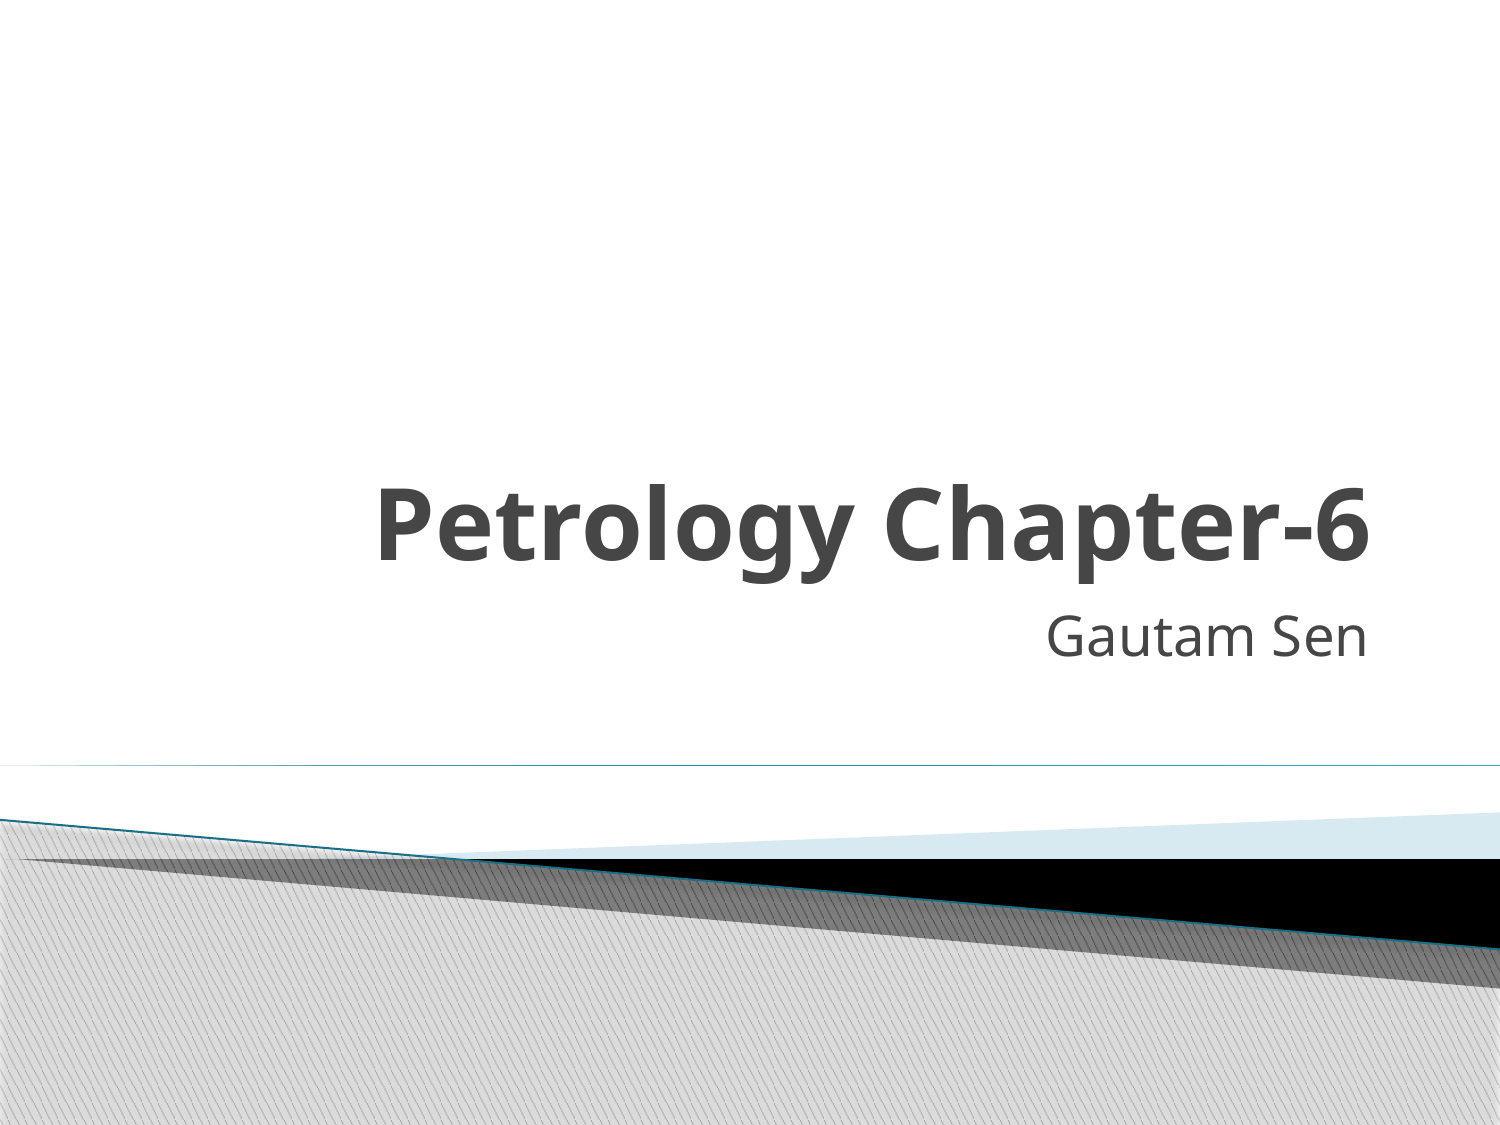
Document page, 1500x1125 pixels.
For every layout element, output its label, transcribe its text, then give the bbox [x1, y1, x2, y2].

title Petrology Chapter-6 [112, 287, 1388, 588]
picture [5, 859, 1500, 989]
subtitle Gautam Sen [112, 592, 1388, 790]
